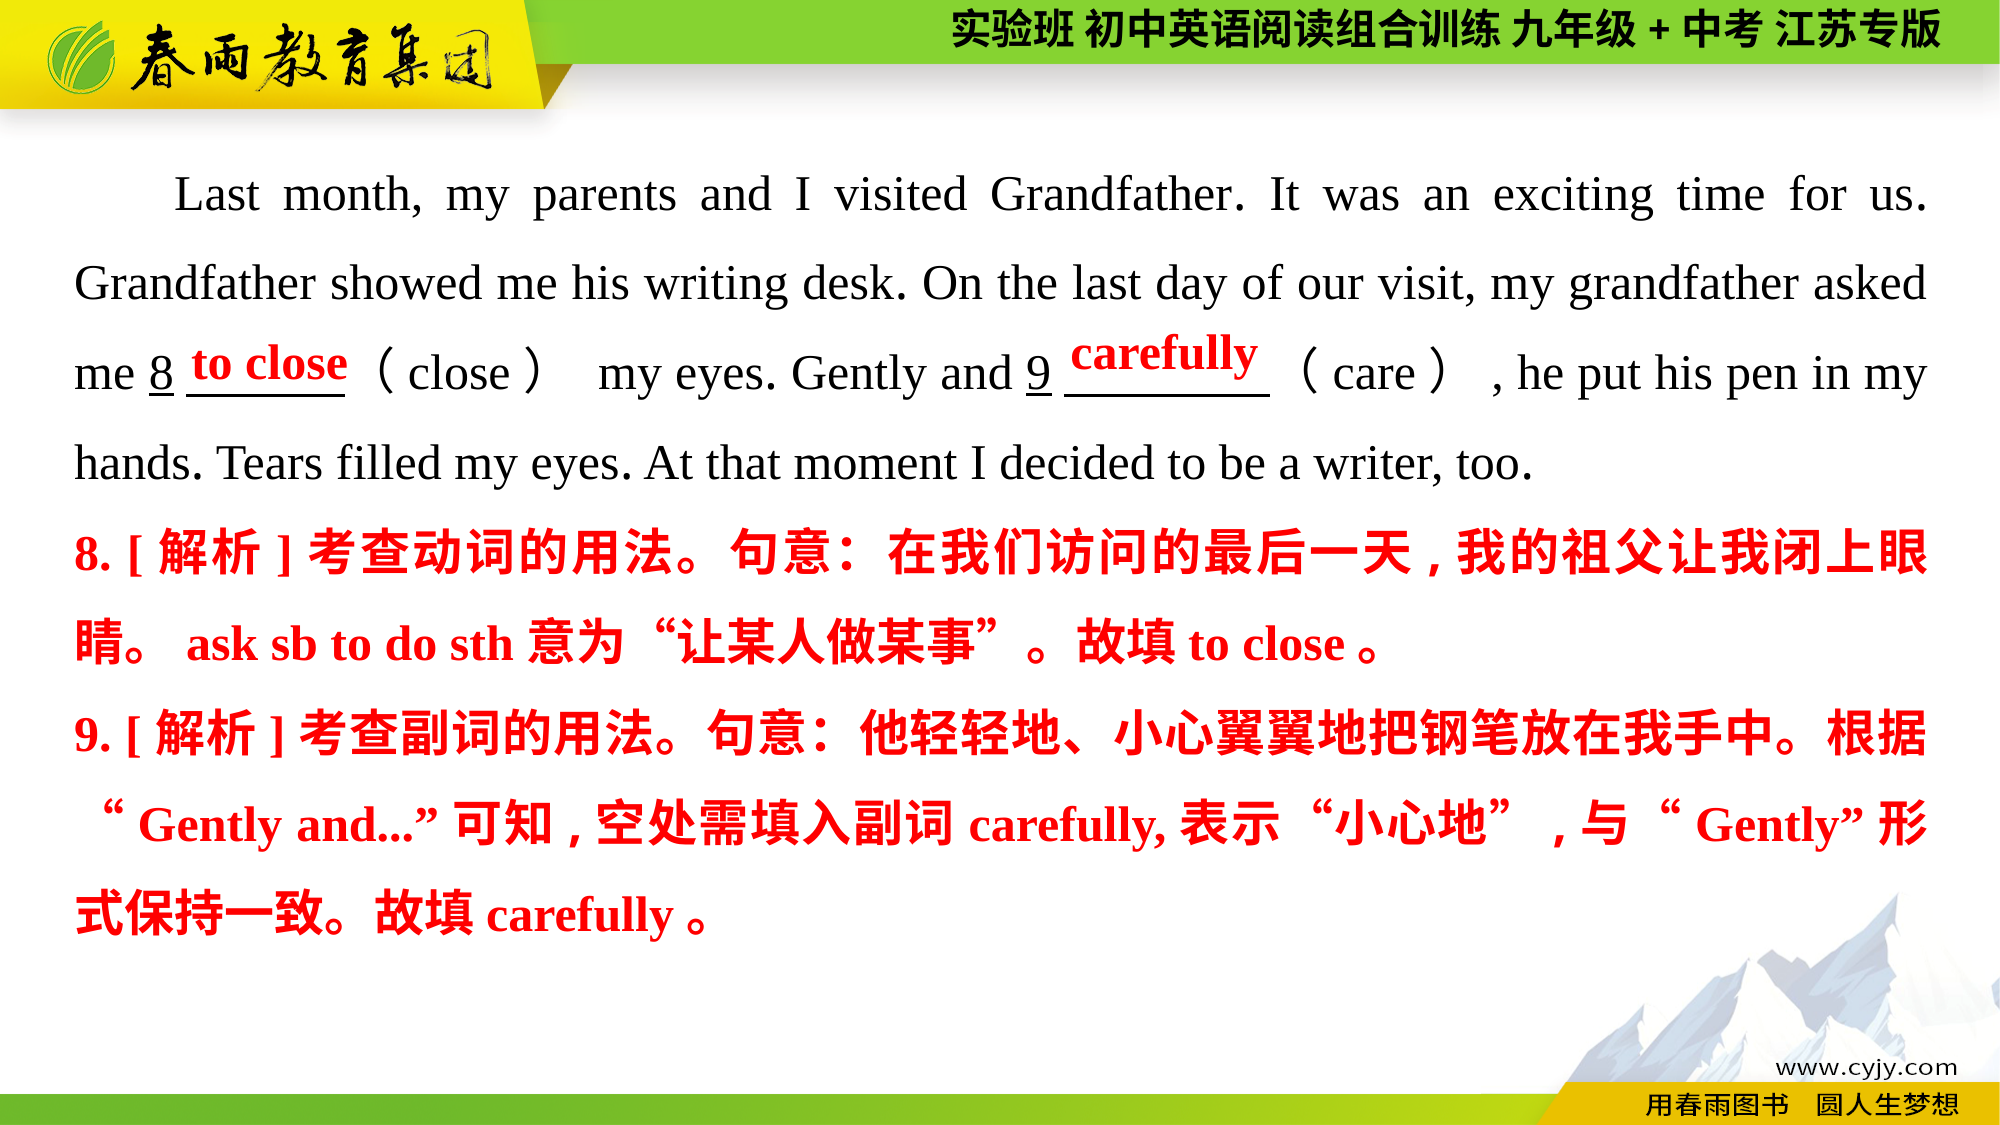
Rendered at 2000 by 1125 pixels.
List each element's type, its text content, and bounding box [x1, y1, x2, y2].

list Last month, my parents and I visited Grandfather. It was an exciting time for us. Grandfather showed me his writing desk. On the last day of our visit, my grandfather asked me 8 （close） my eyes. Gently and 9 （care）, he put his pen in my hands. Tears filled my eyes. At that moment I decided to be a writer, too. [59, 122, 1944, 483]
picture [0, 0, 2000, 1125]
text_box carefully [1055, 311, 1336, 387]
text_box to close [176, 321, 364, 397]
text_box 9. [解析]考查副词的用法。句意：他轻轻地、小心翼翼地把钢笔放在我手中。根据“Gently and...”可知,空处需填入副词carefully,表示“小心地”,与“Gently”形式保持一致。故填carefully。 [59, 664, 1944, 950]
text_box 8. [解析]考查动词的用法。句意：在我们访问的最后一天,我的祖父让我闭上眼睛。ask sb to do sth意为“让某人做某事”。故填to close。 [59, 483, 1944, 664]
